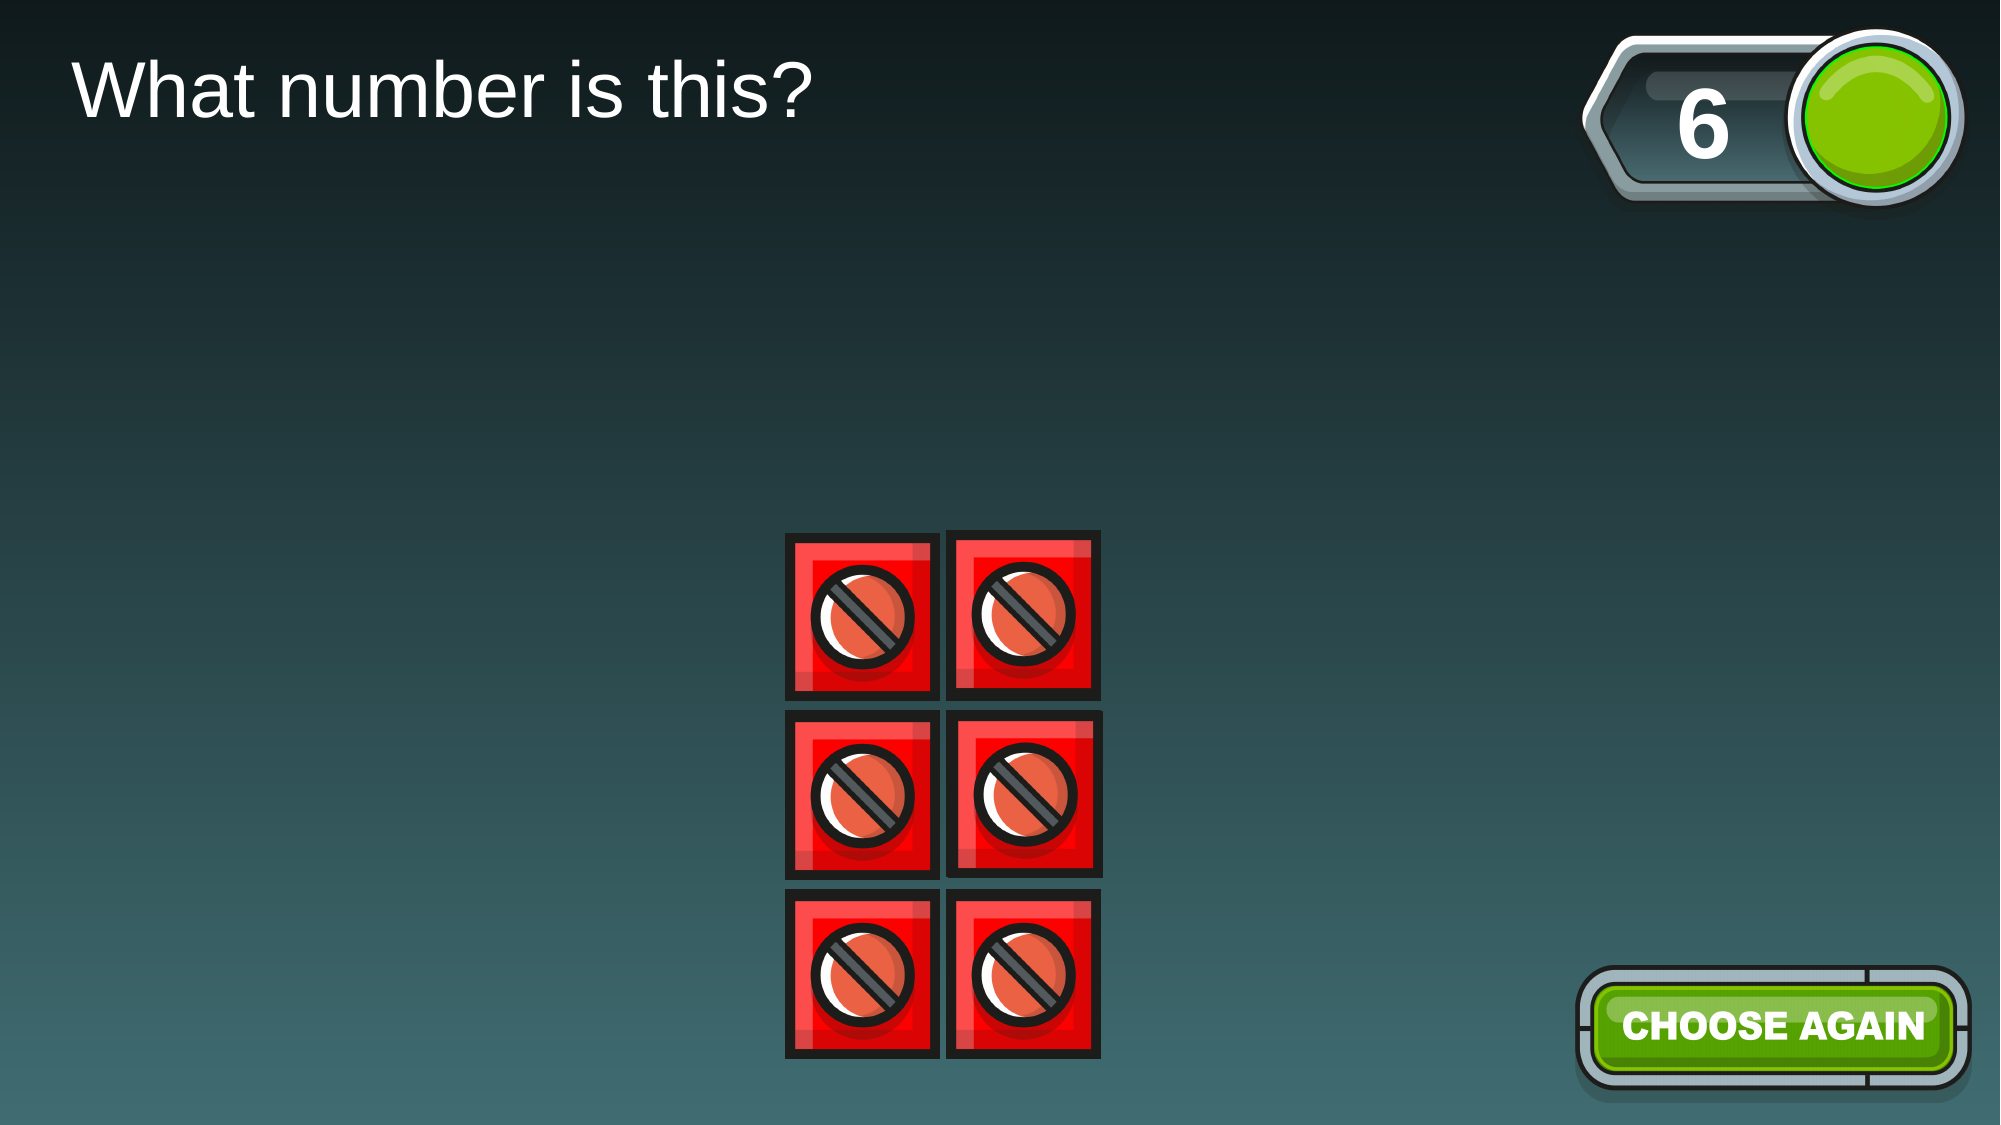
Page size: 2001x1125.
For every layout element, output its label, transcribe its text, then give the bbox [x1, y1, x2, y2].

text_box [784, 530, 1103, 1059]
text_box What number is this? [55, 30, 1093, 162]
picture [1575, 965, 1972, 1104]
picture [1575, 25, 1971, 221]
